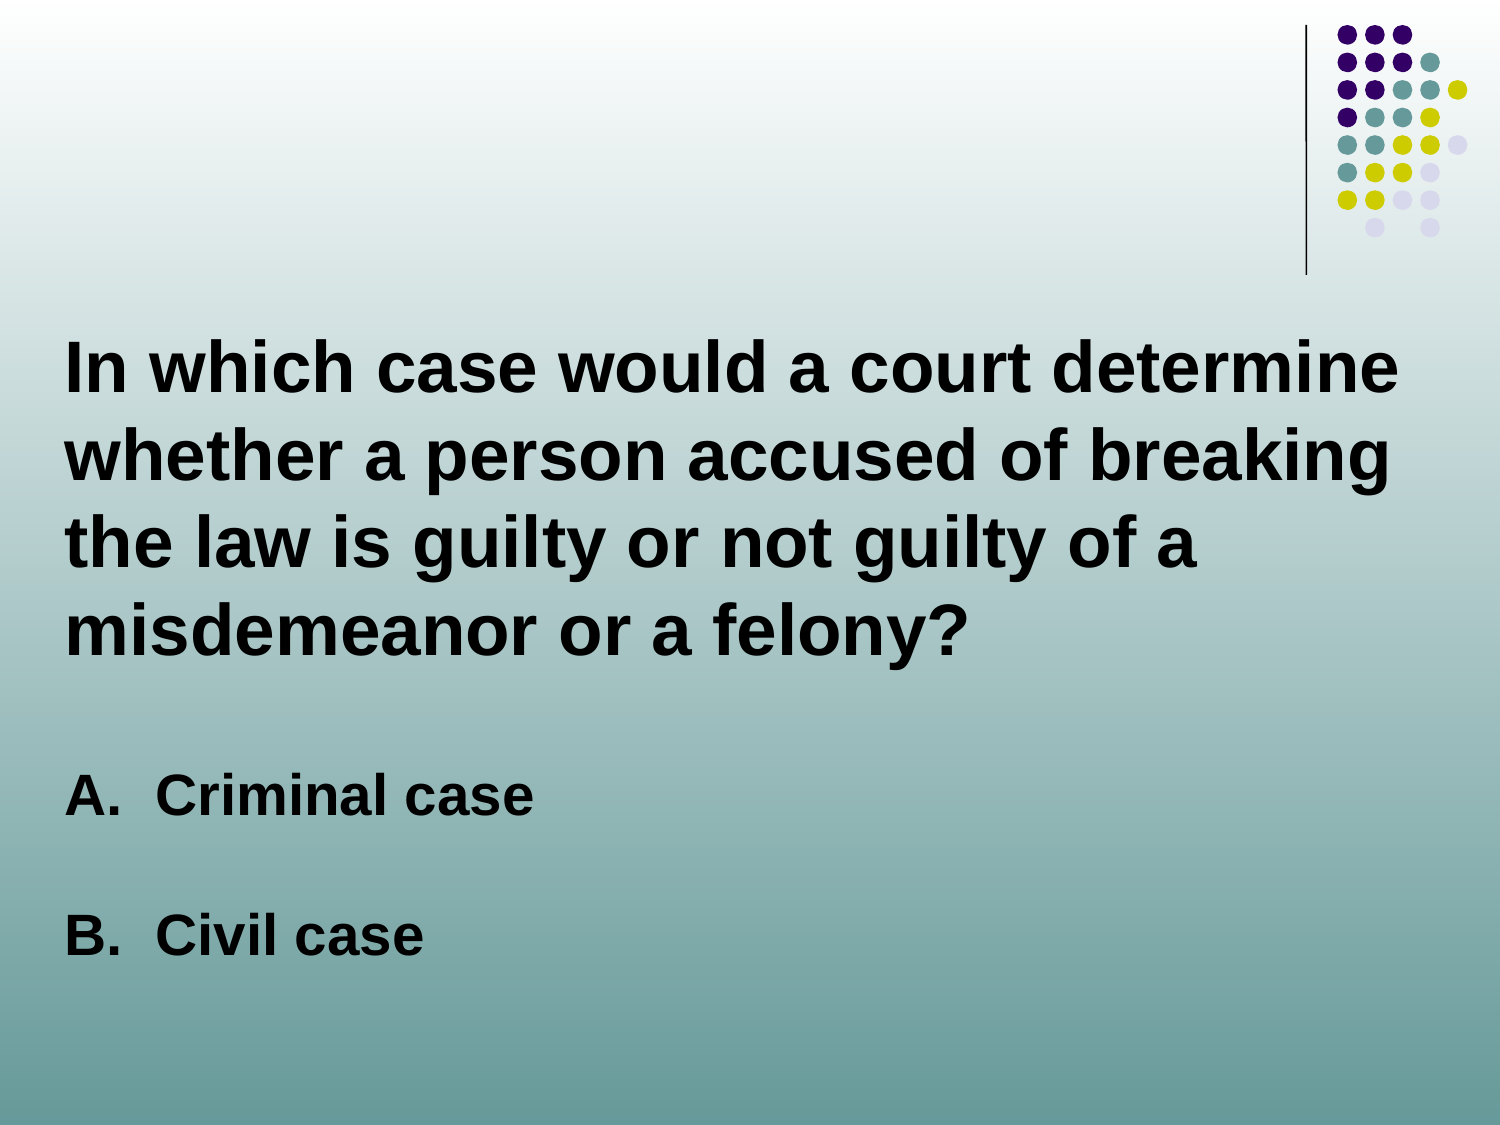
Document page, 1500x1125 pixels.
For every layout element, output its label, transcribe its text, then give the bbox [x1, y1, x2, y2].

text_box In which case would a court determine whether a person accused of breaking the law is guilty or not guilty of a misdemeanor or a felony? A. Criminal case B. Civil case [50, 937, 1438, 1125]
